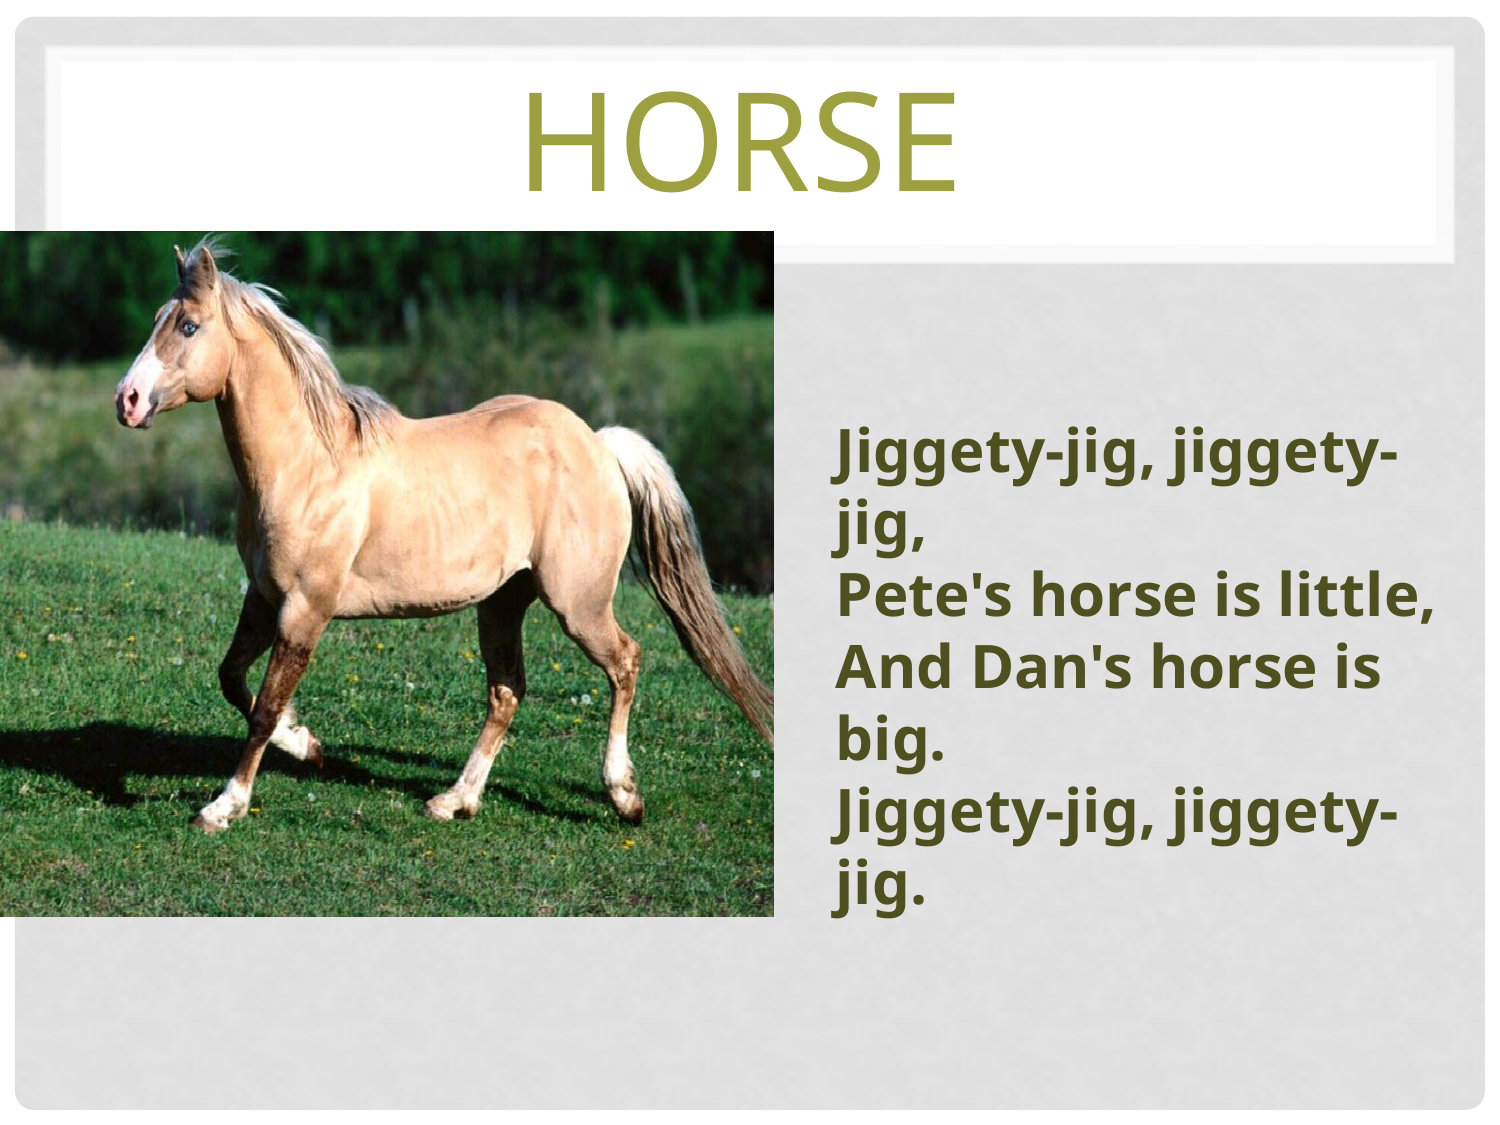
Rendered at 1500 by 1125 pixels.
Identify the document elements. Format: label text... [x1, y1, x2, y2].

title HORSE [64, 42, 1415, 231]
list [0, 231, 774, 918]
list Jiggety-jig, jiggety-jig, Pete's horse is little, And Dan's horse is big. Jiggety-jig, jiggety-jig. [820, 278, 1471, 1005]
